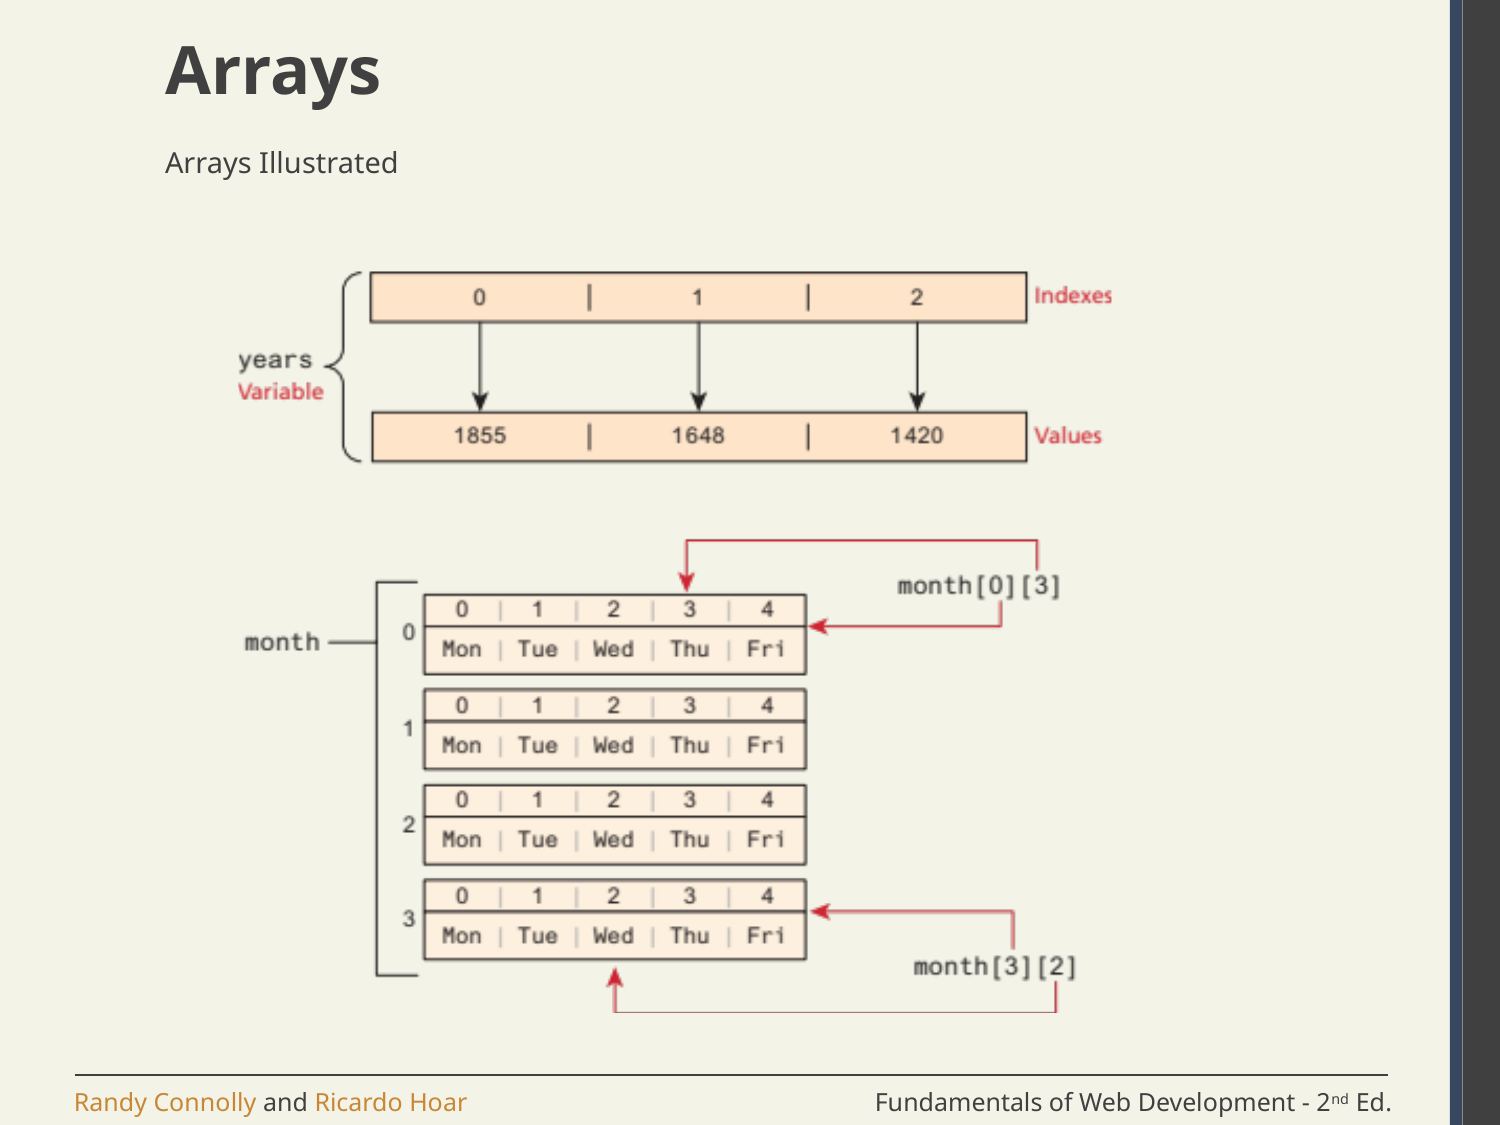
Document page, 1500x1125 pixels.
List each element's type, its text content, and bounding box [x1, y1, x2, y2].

title Arrays [150, 20, 1425, 188]
list Arrays Illustrated [150, 137, 1200, 188]
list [149, 269, 1201, 1013]
